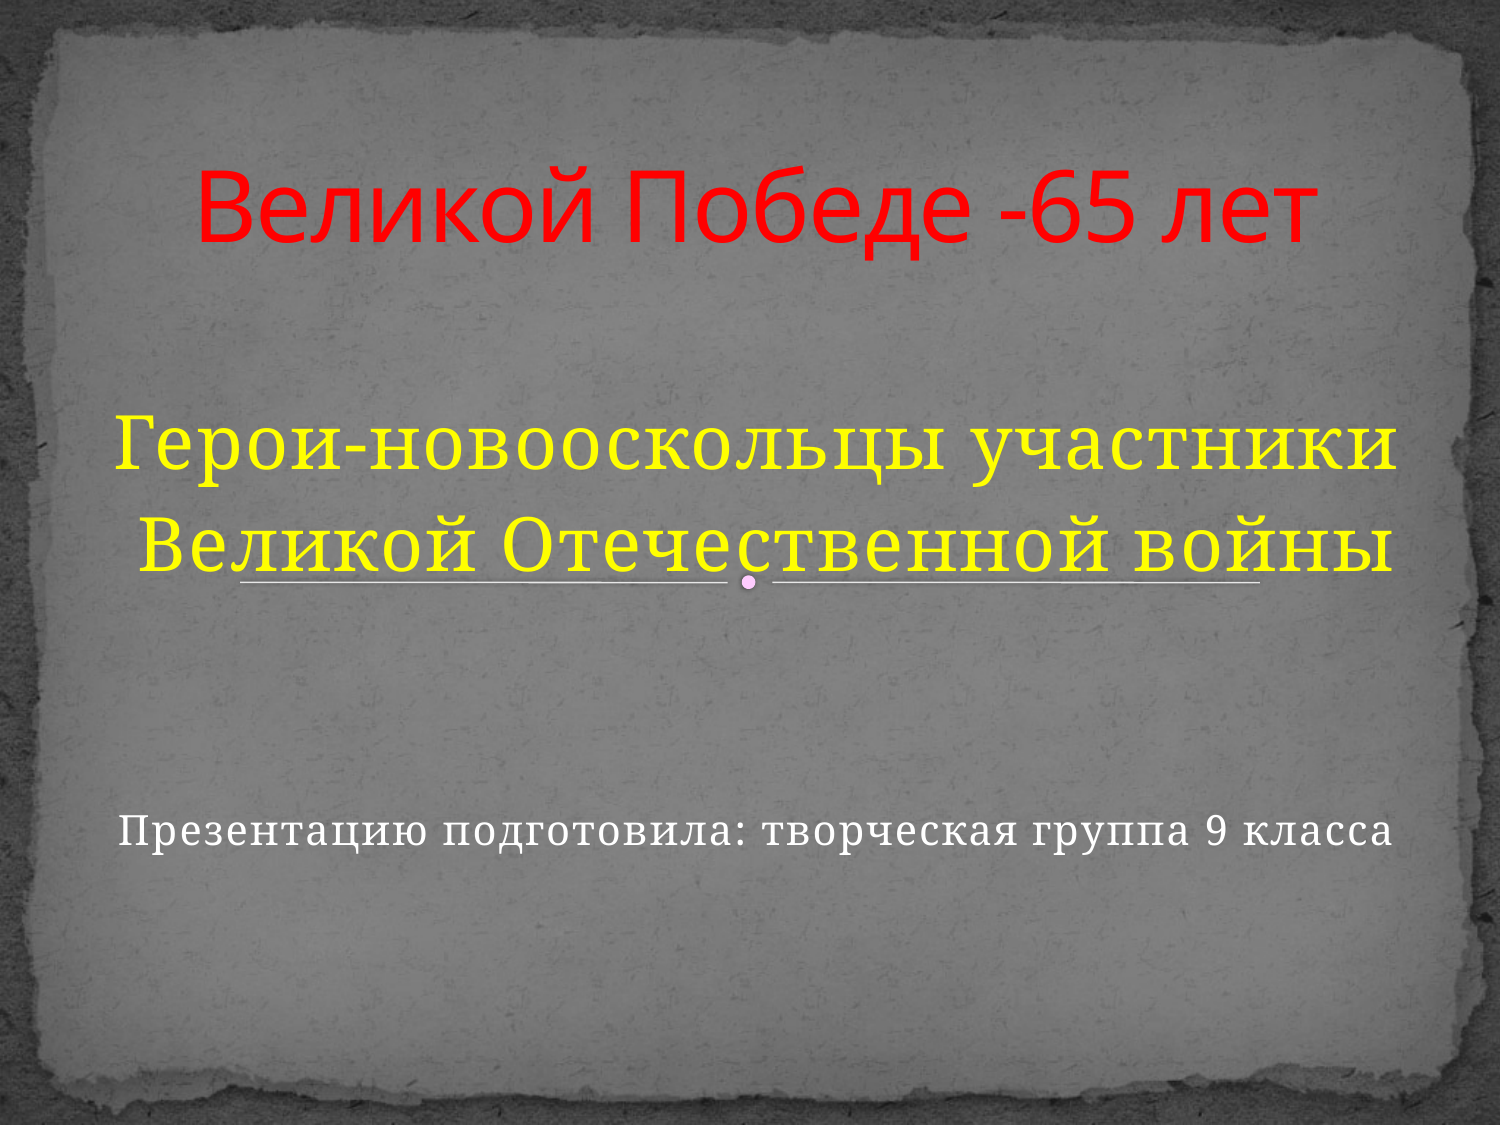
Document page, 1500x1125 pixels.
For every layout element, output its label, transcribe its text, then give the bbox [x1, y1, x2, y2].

subtitle Герои-новооскольцы участники Великой Отечественной войны Презентацию подготовила: творческая группа 9 класса [75, 386, 1438, 844]
title Великой Победе -65 лет [74, 105, 1438, 270]
